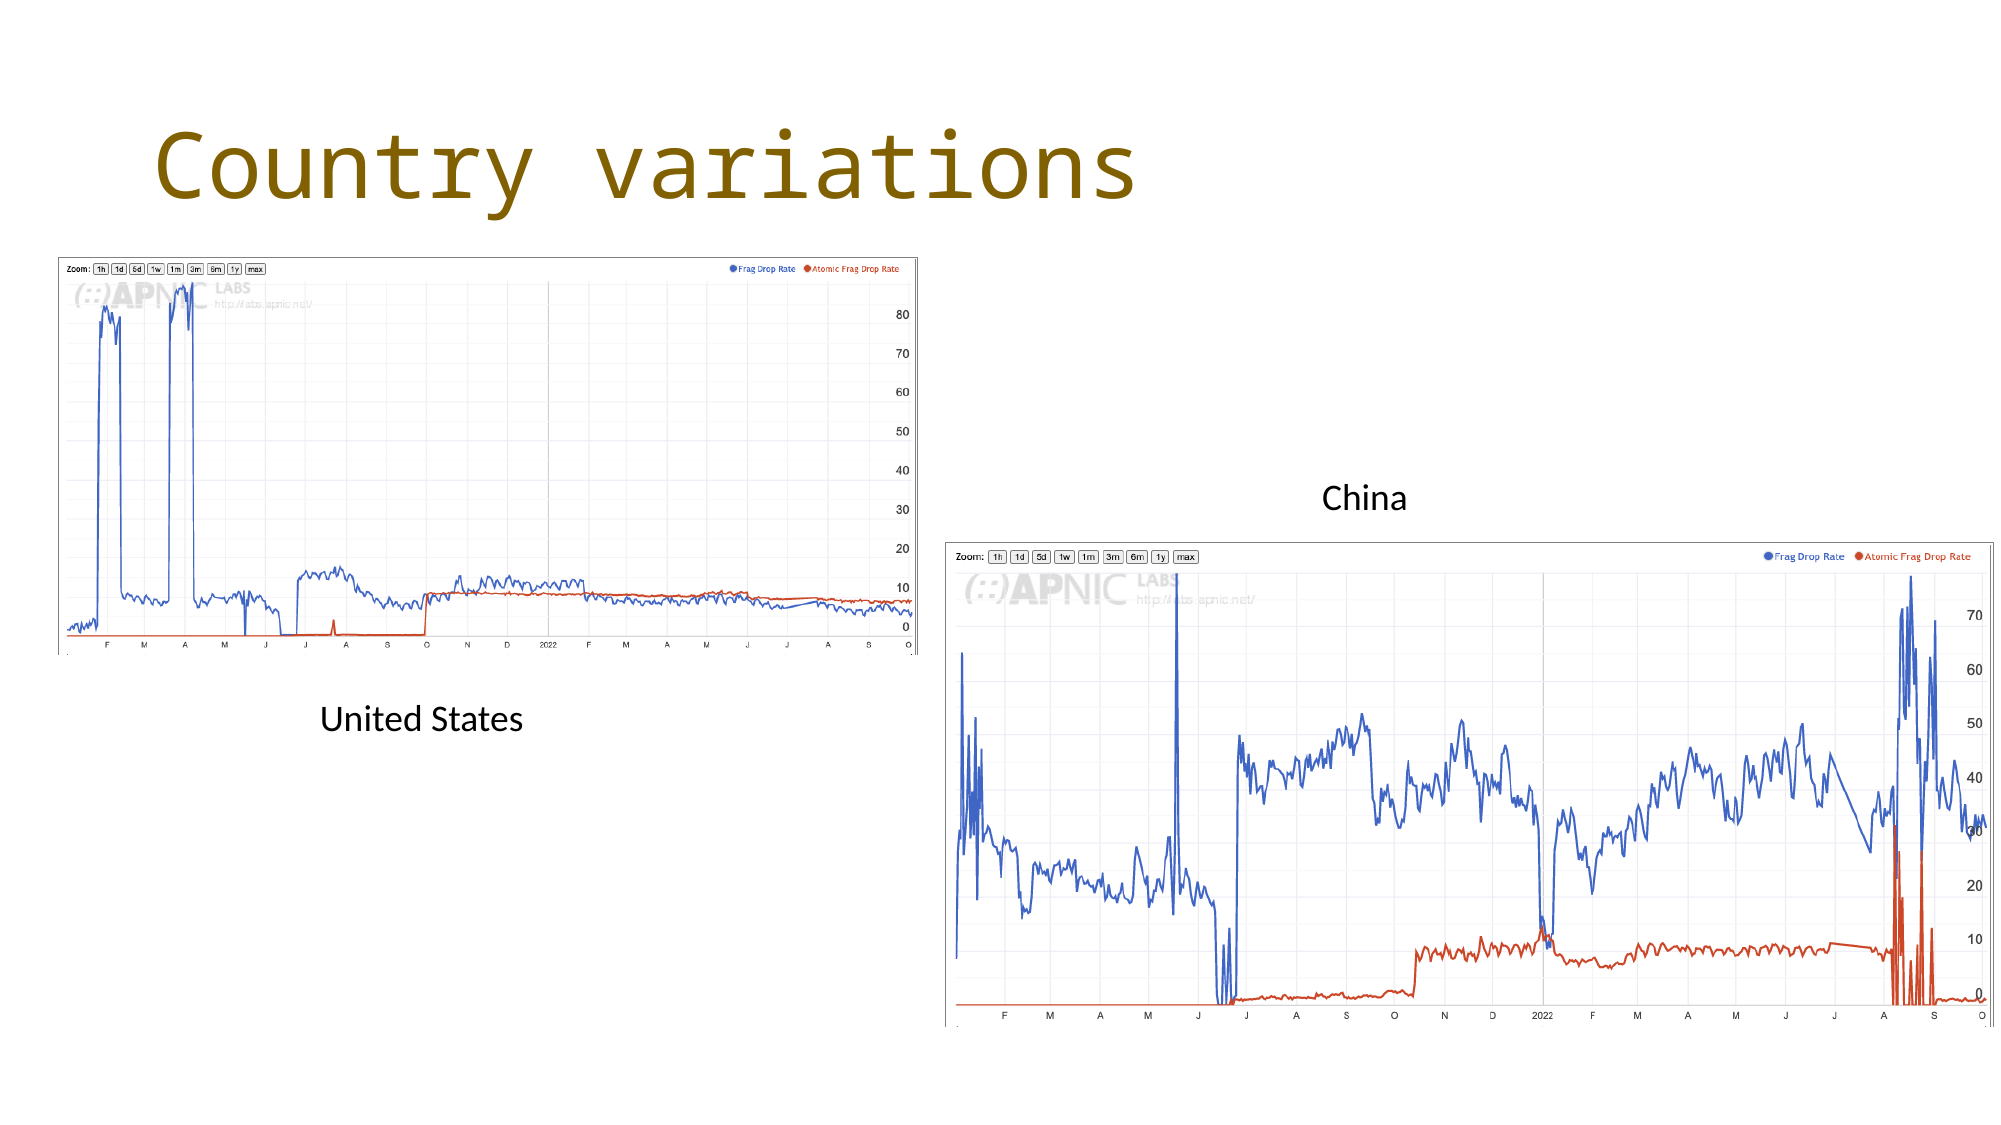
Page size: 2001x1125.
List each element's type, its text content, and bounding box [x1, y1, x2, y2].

picture [50, 248, 927, 655]
picture [940, 534, 2000, 1027]
text_box China [1307, 465, 1423, 526]
text_box United States [305, 686, 539, 747]
title Country variations [137, 59, 1863, 278]
